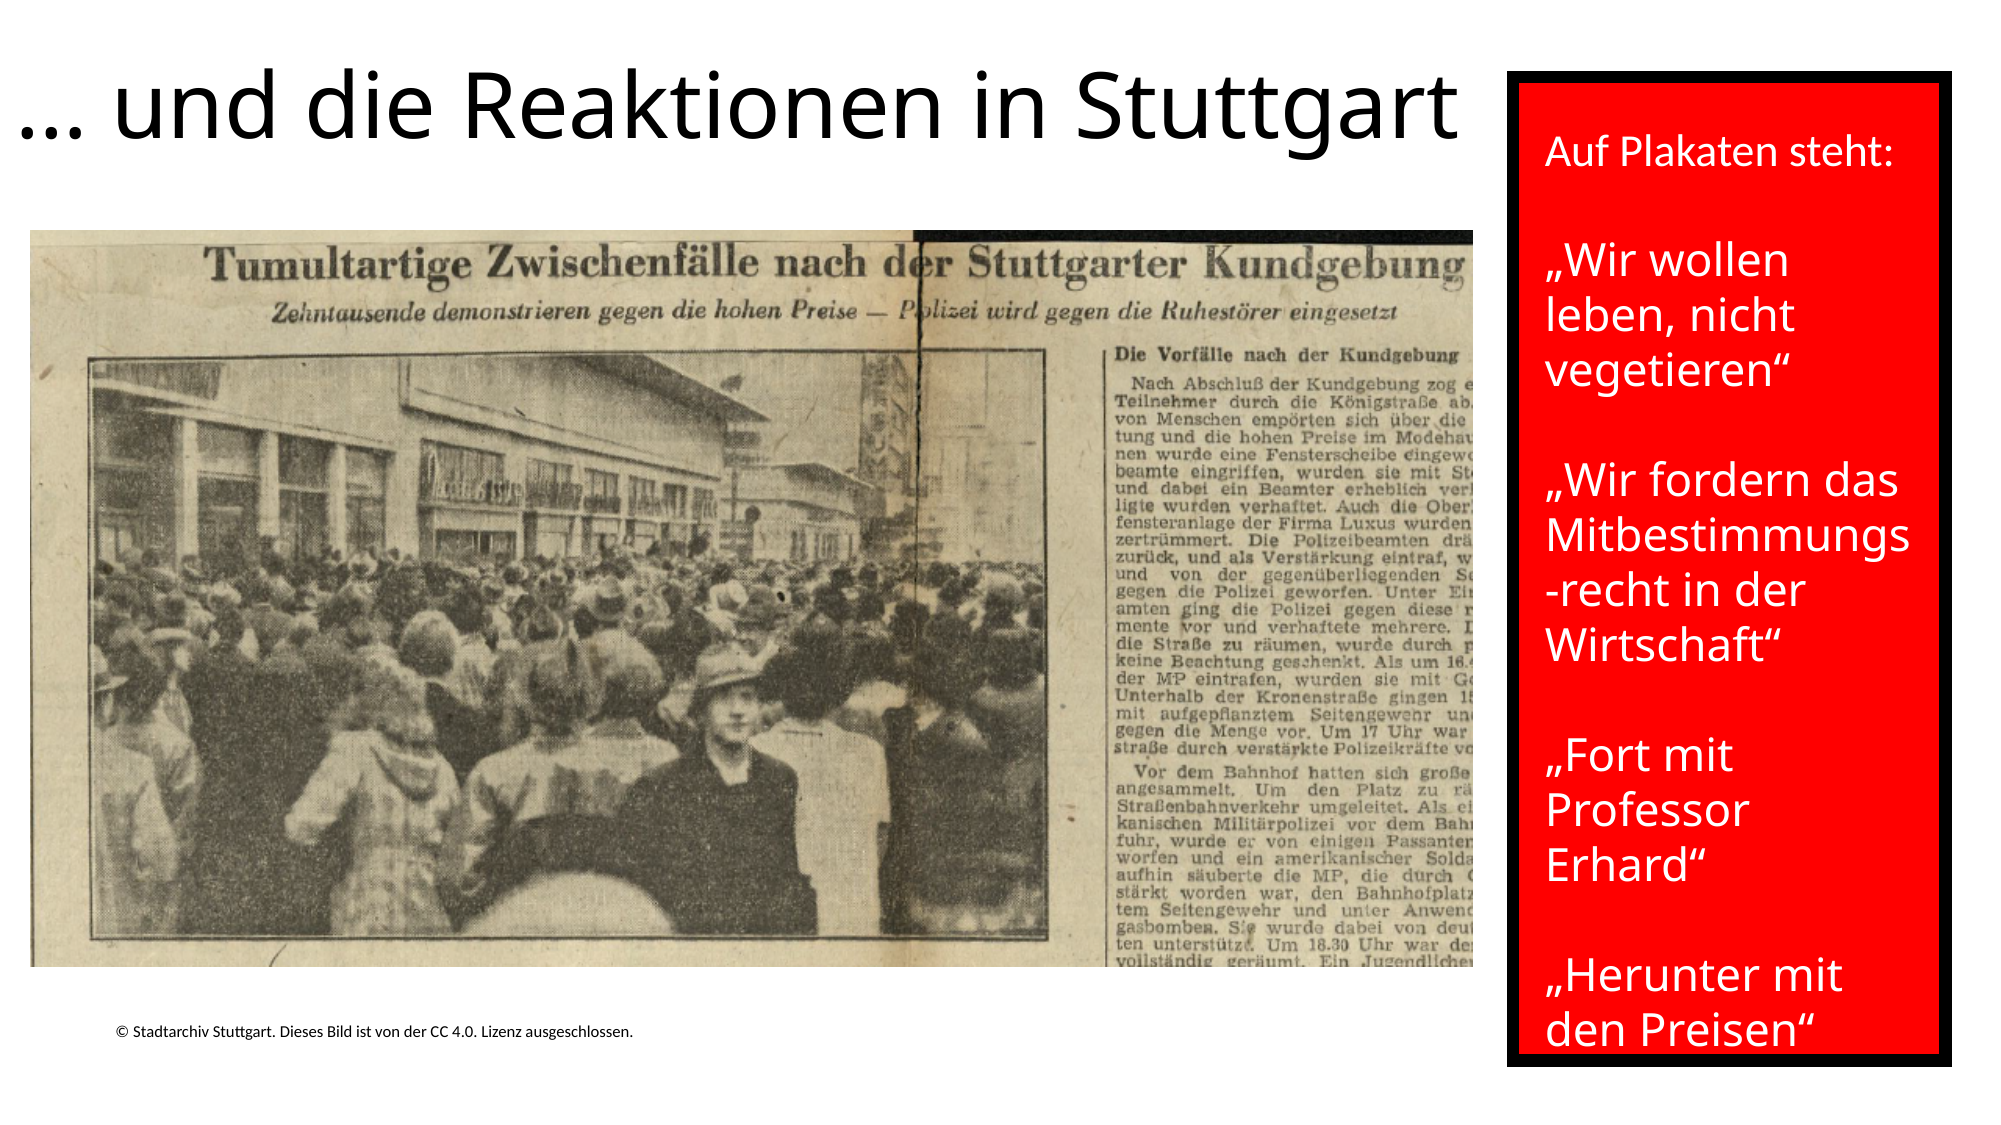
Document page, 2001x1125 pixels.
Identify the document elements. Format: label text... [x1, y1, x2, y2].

picture [30, 230, 1473, 967]
title … und die Reaktionen in Stuttgart [0, 0, 1725, 218]
text_box [1512, 76, 1947, 1062]
text_box Auf Plakaten steht: „Wir wollen leben, nicht vegetieren“ „Wir fordern das Mitbestimmungs-recht in der Wirtschaft“ „Fort mit Professor Erhard“ „Herunter mit den Preisen“ [1530, 113, 1927, 1063]
text_box © Stadtarchiv Stuttgart. Dieses Bild ist von der CC 4.0. Lizenz ausgeschlossen. [100, 1013, 1023, 1048]
